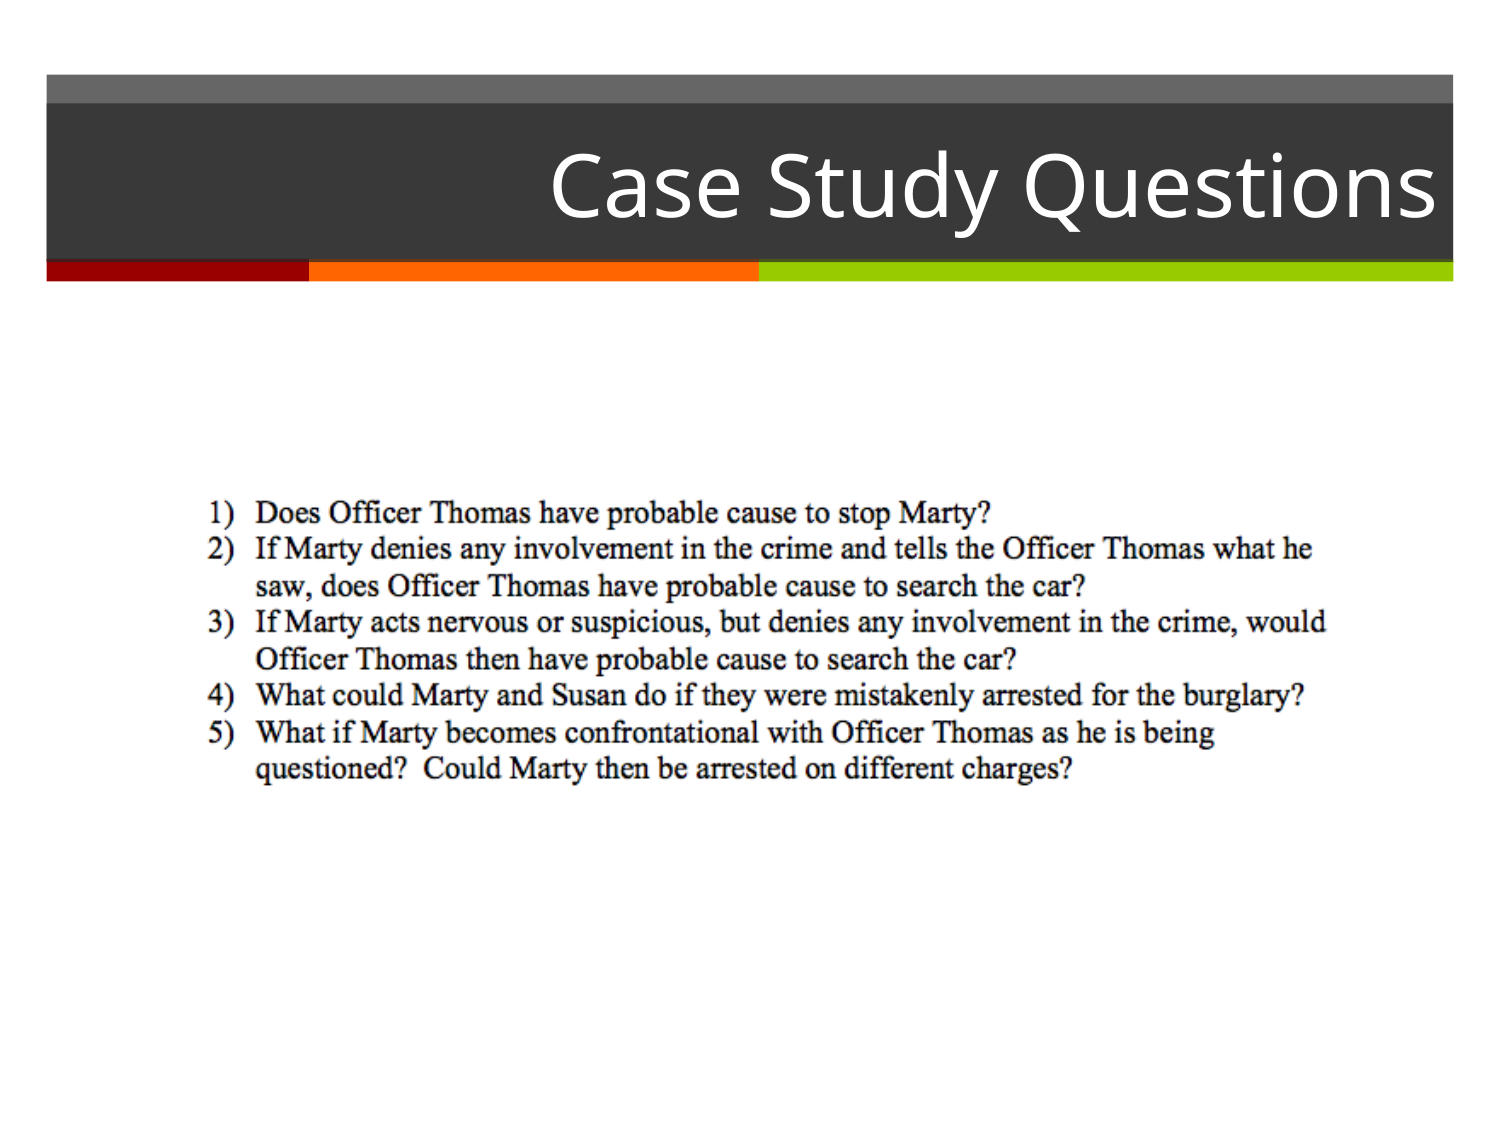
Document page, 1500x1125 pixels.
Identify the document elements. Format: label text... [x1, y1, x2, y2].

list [174, 311, 1337, 968]
title Case Study Questions [46, 103, 1454, 263]
